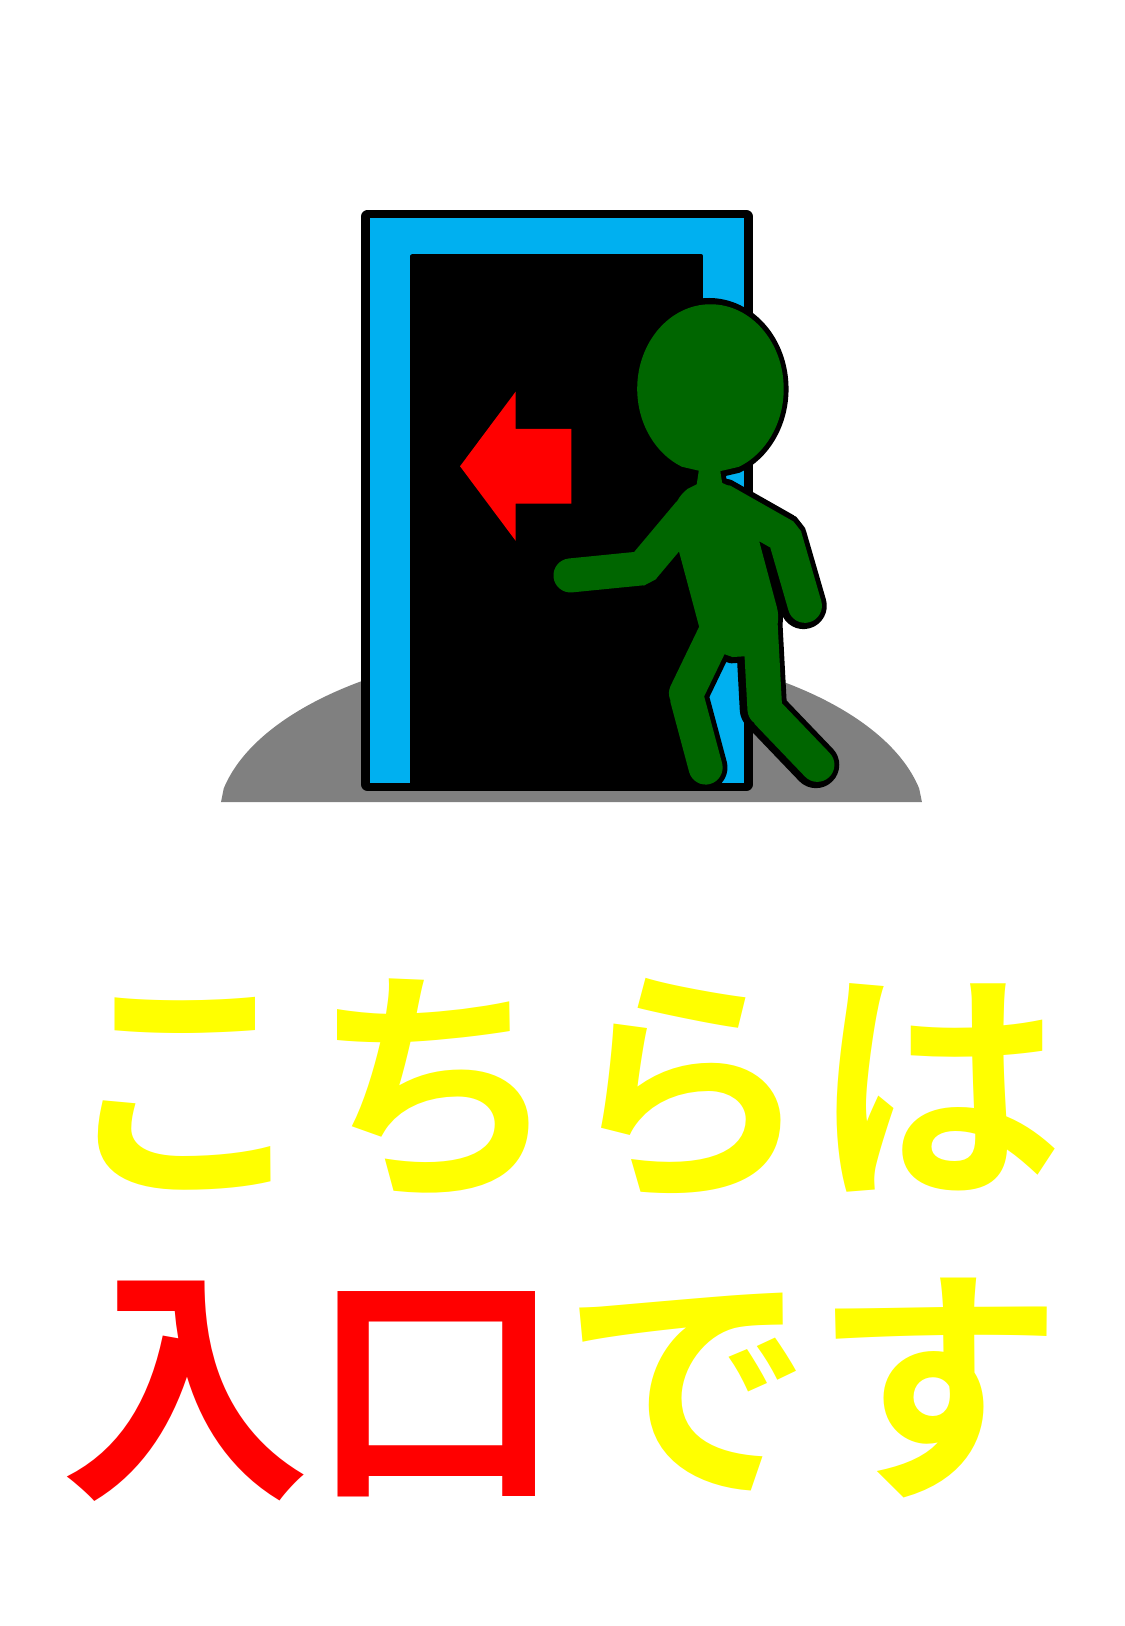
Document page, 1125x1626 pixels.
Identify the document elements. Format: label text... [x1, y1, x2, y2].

text_box こちらは 入口です [0, 922, 1125, 1537]
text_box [220, 215, 923, 803]
